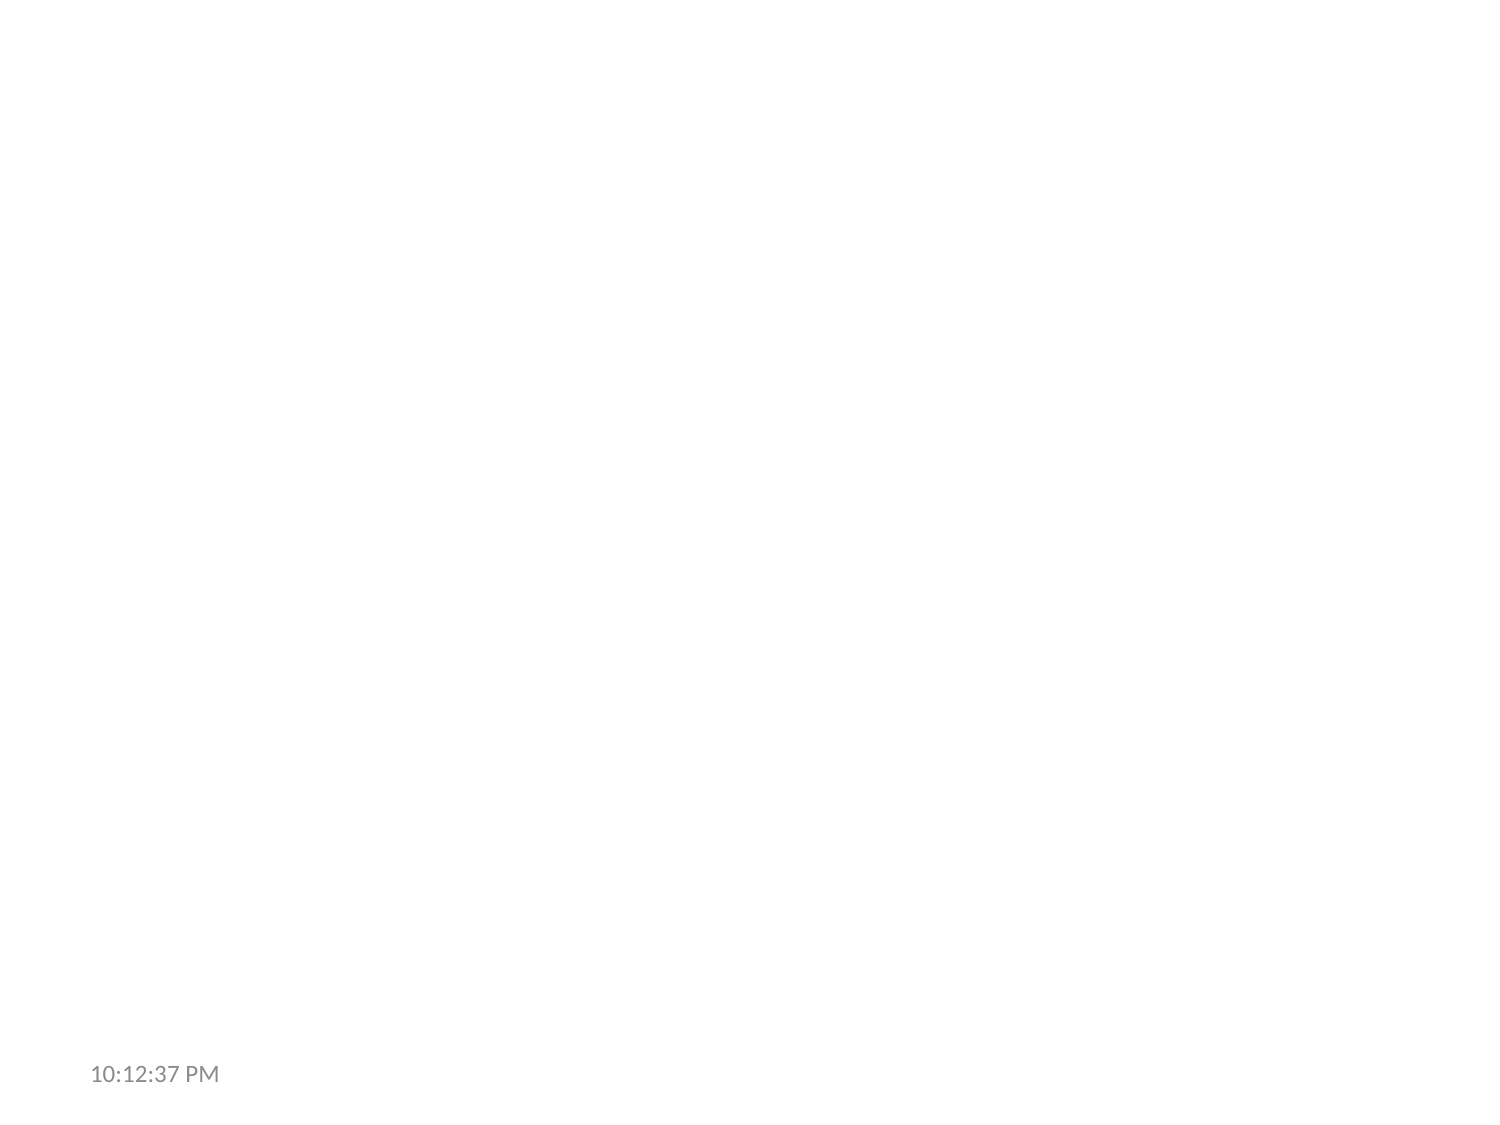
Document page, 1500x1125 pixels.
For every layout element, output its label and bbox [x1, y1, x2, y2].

slide_number [75, 1042, 425, 1103]
